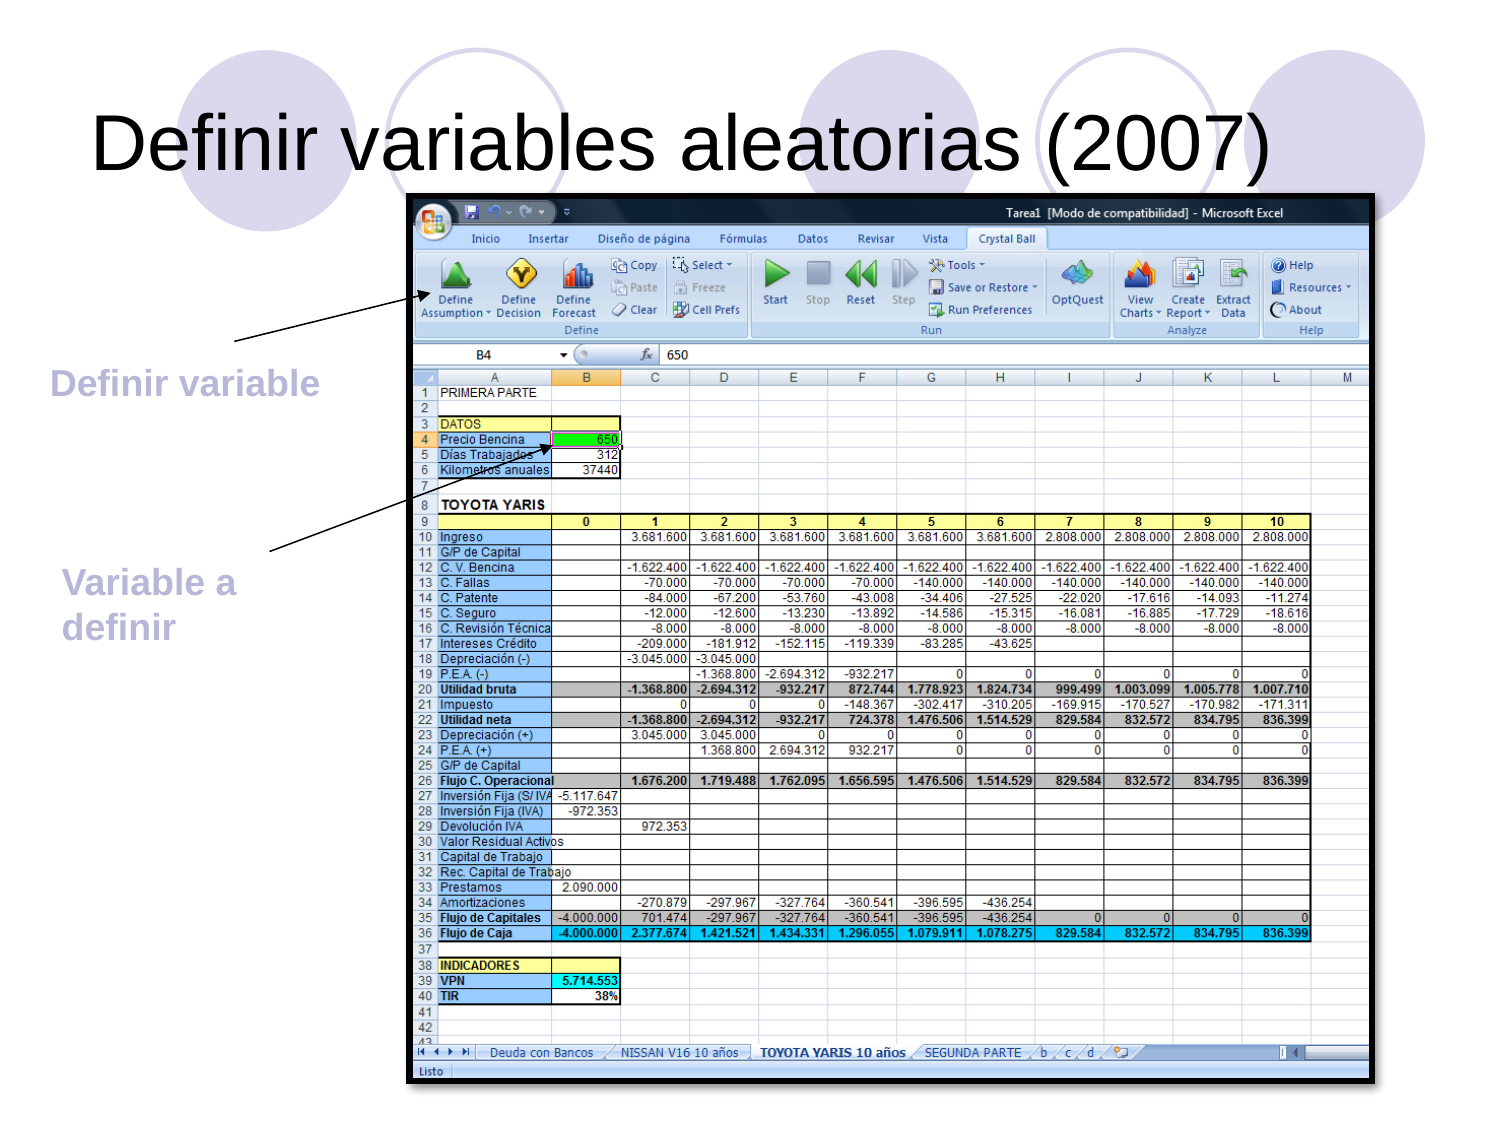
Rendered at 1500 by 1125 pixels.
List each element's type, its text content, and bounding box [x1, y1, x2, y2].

text_box Definir variable [35, 351, 355, 412]
title Definir variables aleatorias (2007) [74, 44, 1426, 233]
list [412, 198, 1370, 1079]
text_box Variable a definir [46, 550, 270, 656]
